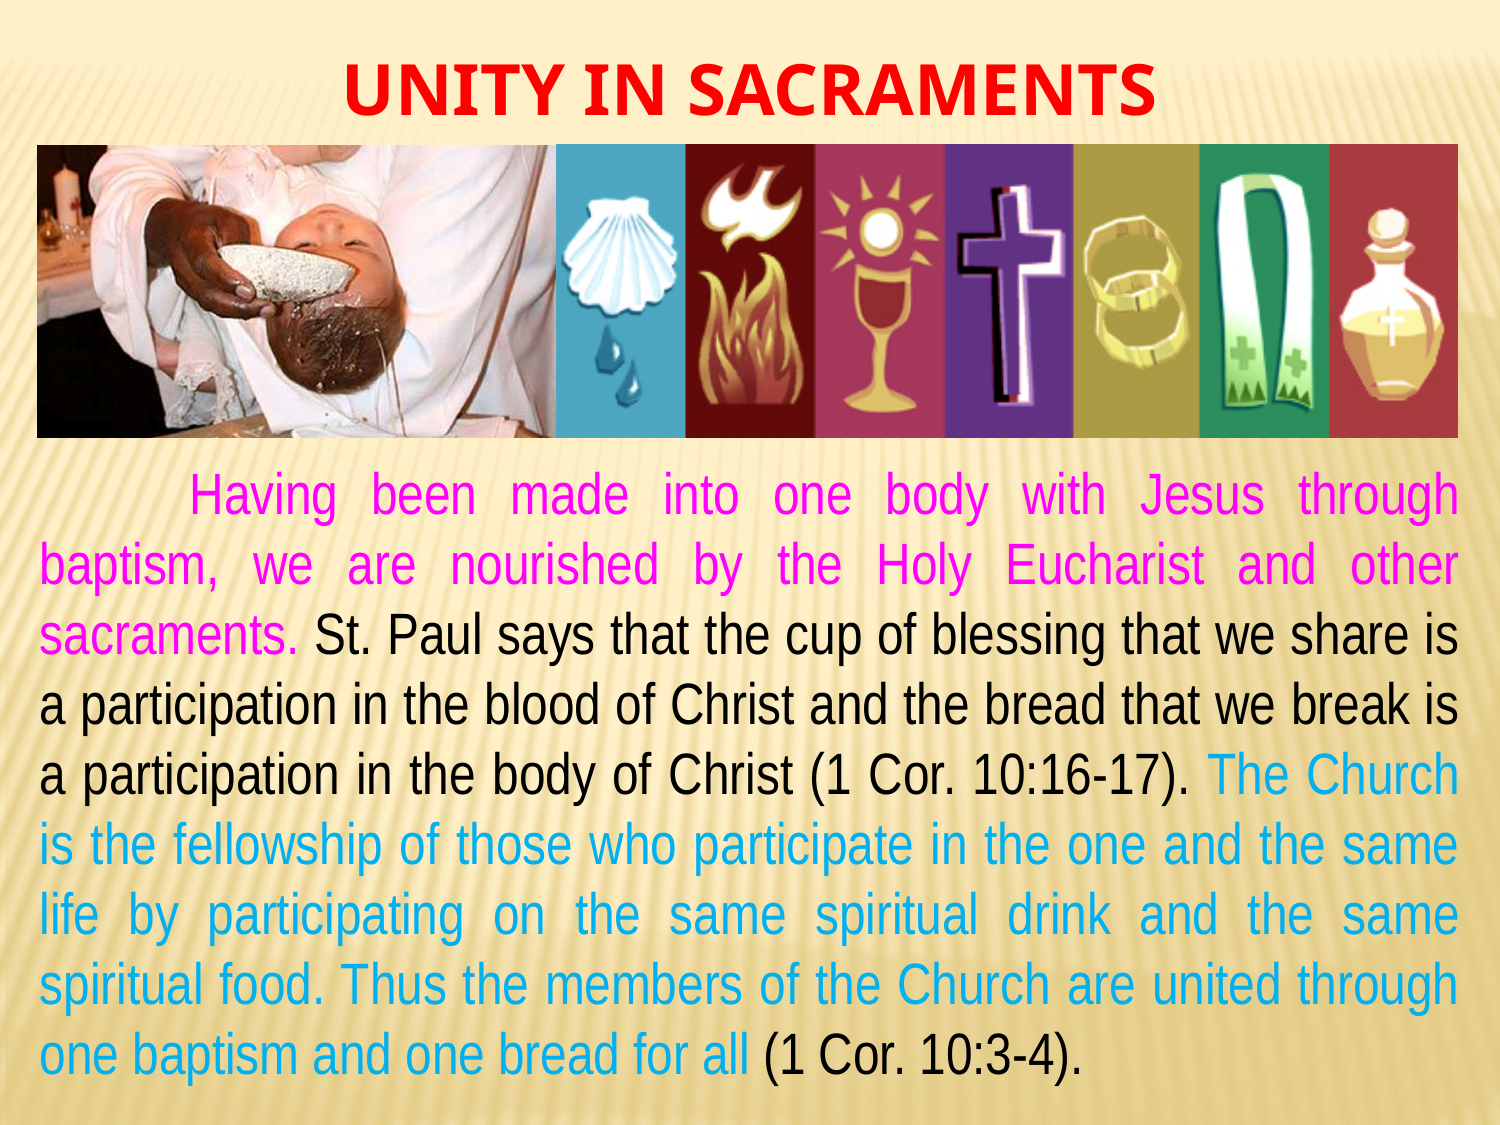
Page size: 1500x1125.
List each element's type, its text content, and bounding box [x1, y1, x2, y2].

text_box Having been made into one body with Jesus through baptism, we are nourished by the Holy Eucharist and other sacraments. St. Paul says that the cup of blessing that we share is a participation in the blood of Christ and the bread that we break is a participation in the body of Christ (1 Cor. 10:16-17). The Church is the fellowship of those who participate in the one and the same life by participating on the same spiritual drink and the same spiritual food. Thus the members of the Church are united through one baptism and one bread for all (1 Cor. 10:3-4). [24, 448, 1475, 1094]
text_box UNITY IN SACRAMENTS [0, 37, 1500, 138]
picture [37, 144, 1459, 438]
